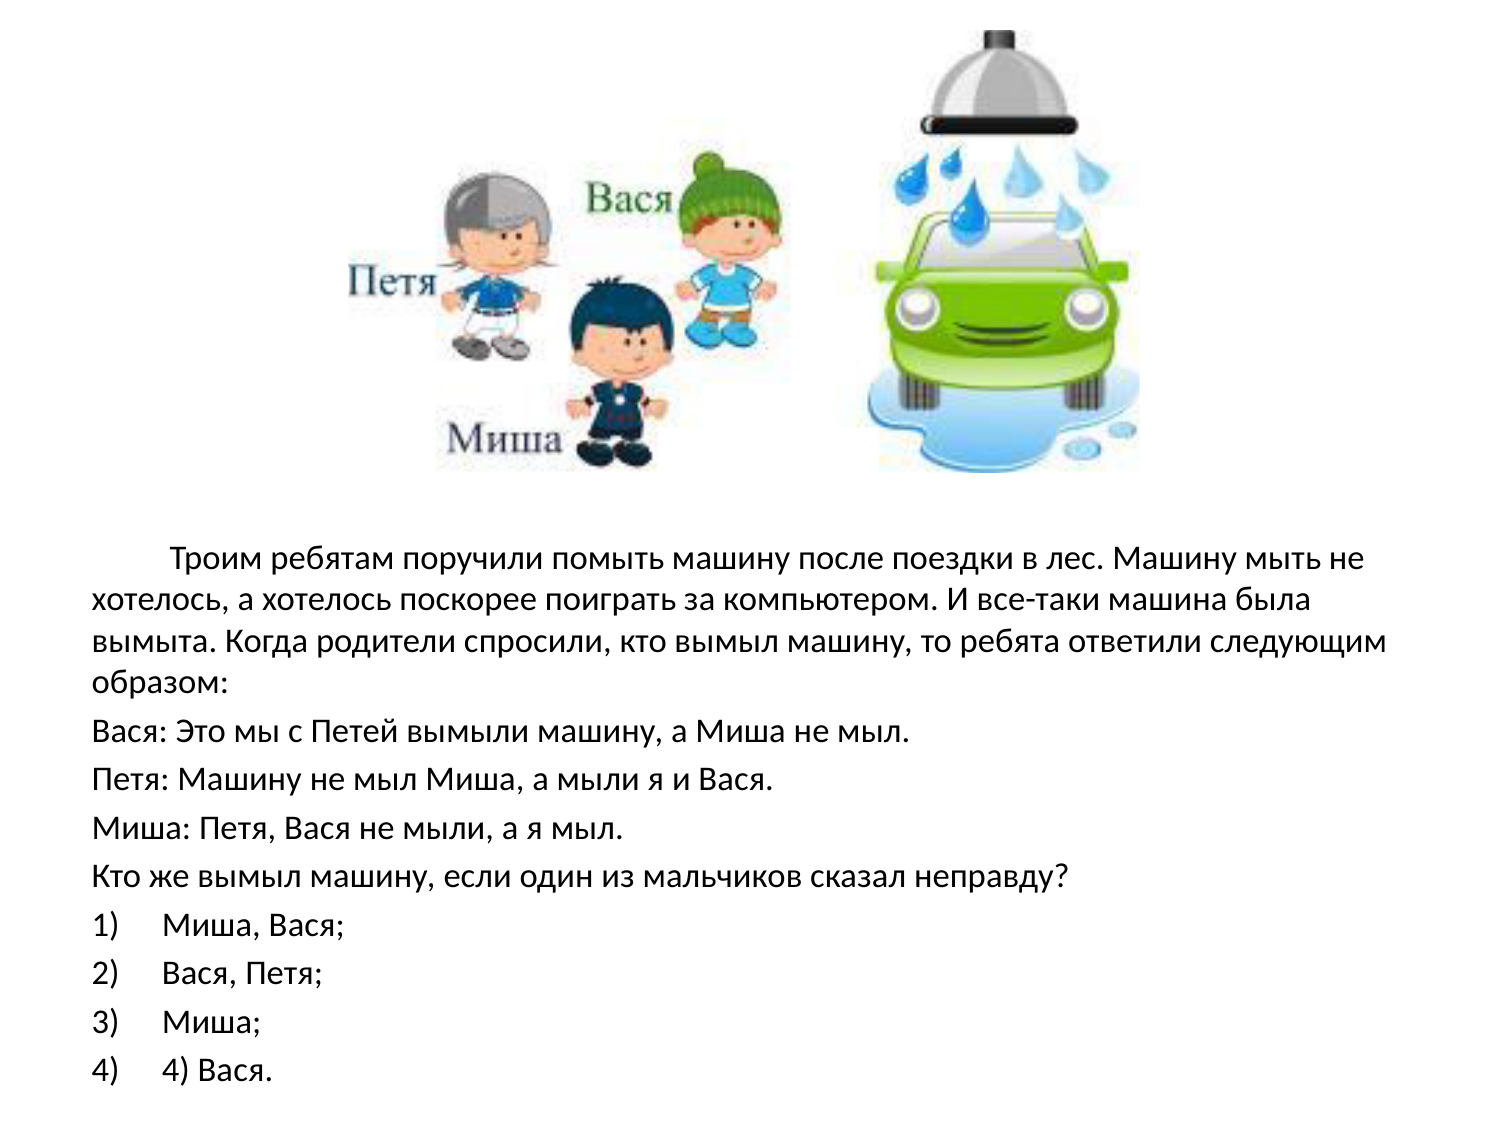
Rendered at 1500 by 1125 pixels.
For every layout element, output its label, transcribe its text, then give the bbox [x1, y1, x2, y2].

picture [348, 30, 1140, 473]
list Троим ребятам поручили помыть машину после поездки в лес. Машину мыть не хотелось, а хотелось поскорее поиграть за компьютером. И все-таки машина была вымыта. Когда родители спросили, кто вымыл машину, то ребята ответили следующим образом: Вася: Это мы с Петей вымыли машину, а Миша не мыл. Петя: Машину не мыл Миша, а мыли я и Вася. Миша: Петя, Вася не мыли, а я мыл. Кто же вымыл машину, если один из мальчиков сказал неправду? Миша, Вася; Вася, Петя; Миша; 4) Вася. [76, 527, 1427, 1106]
